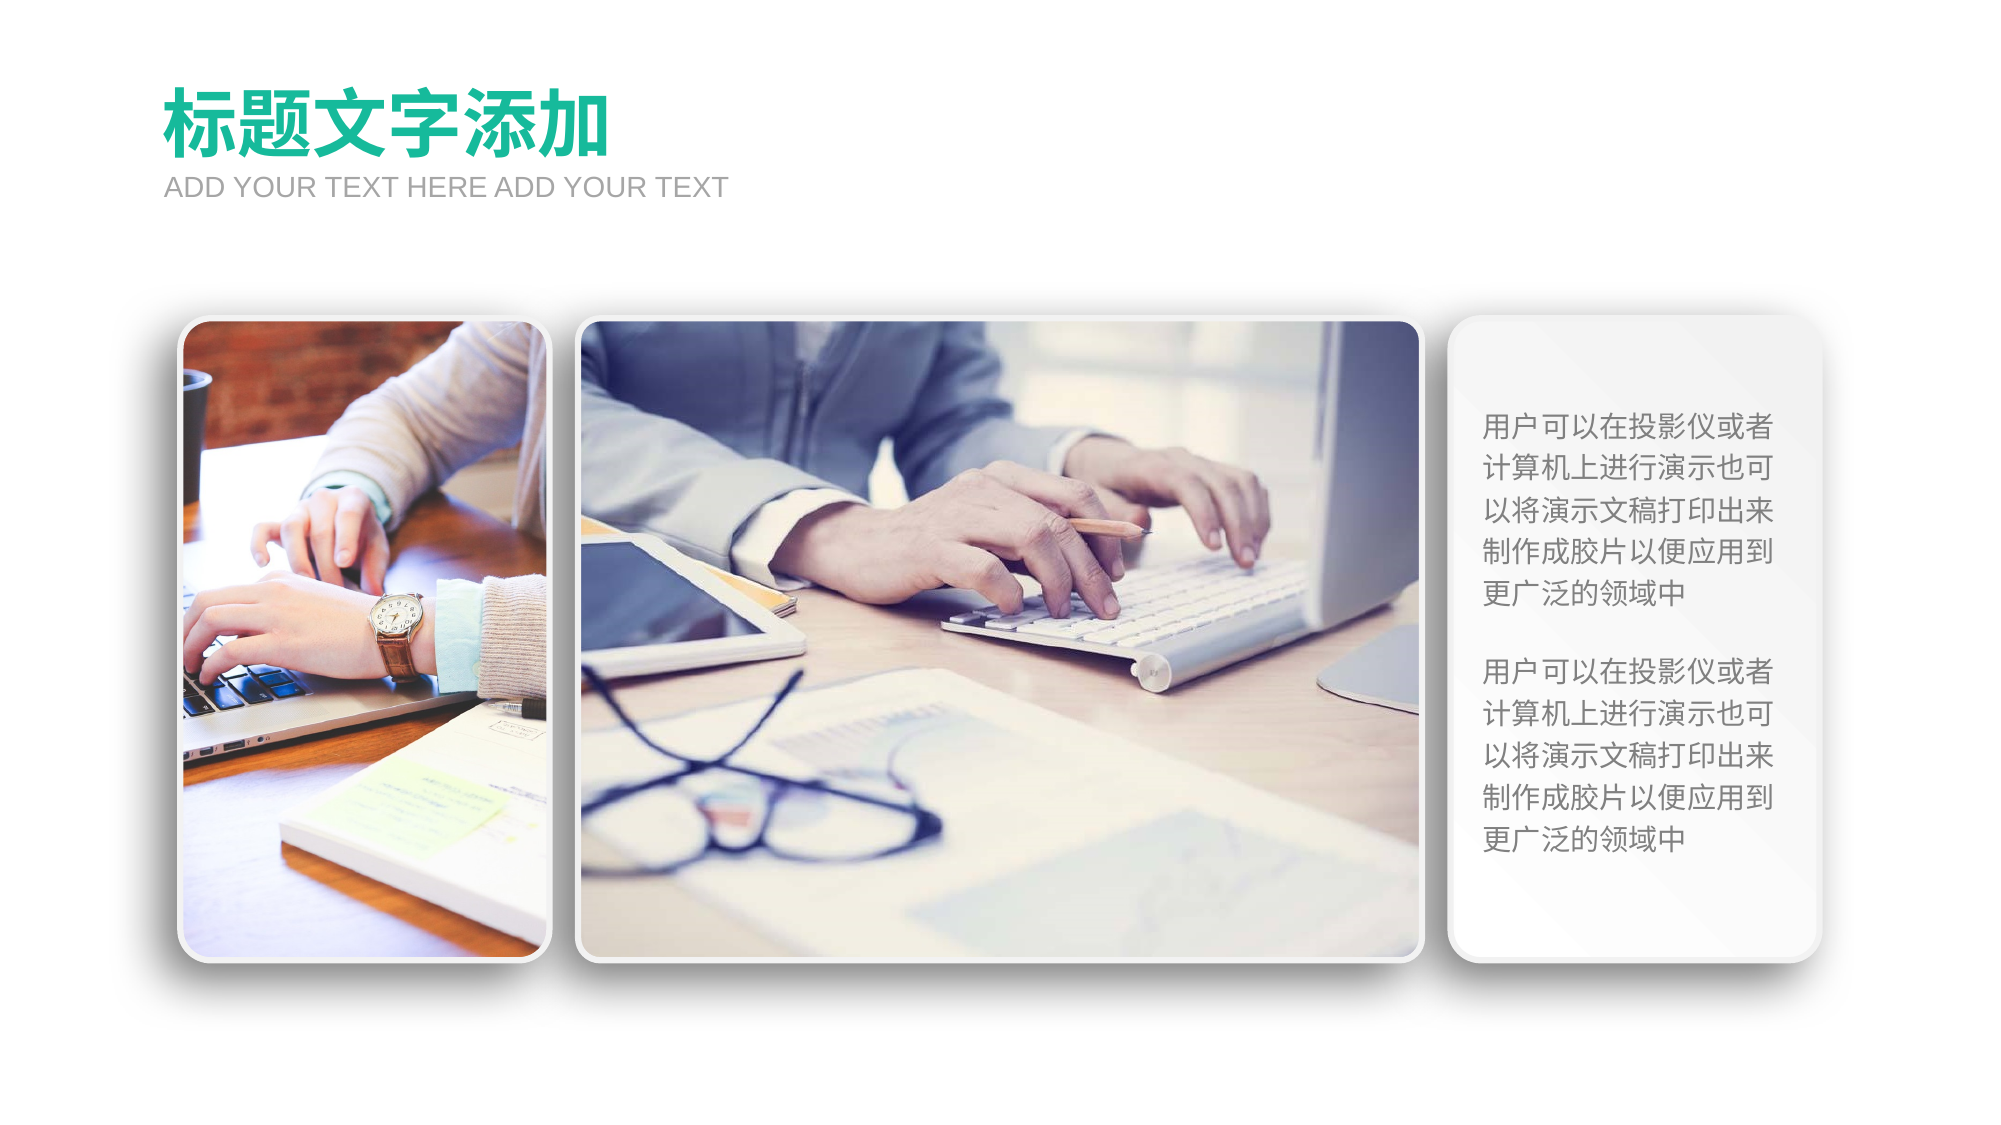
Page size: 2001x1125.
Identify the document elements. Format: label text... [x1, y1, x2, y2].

picture [180, 318, 550, 961]
text_box [1449, 317, 1821, 962]
text_box ADD YOUR TEXT HERE ADD YOUR TEXT [149, 160, 745, 211]
text_box 标题文字添加 [148, 69, 628, 175]
picture [578, 318, 1422, 961]
text_box 用户可以在投影仪或者计算机上进行演示也可以将演示文稿打印出来制作成胶片以便应用到更广泛的领域中 [1467, 393, 1803, 618]
text_box 用户可以在投影仪或者计算机上进行演示也可以将演示文稿打印出来制作成胶片以便应用到更广泛的领域中 [1467, 639, 1803, 864]
